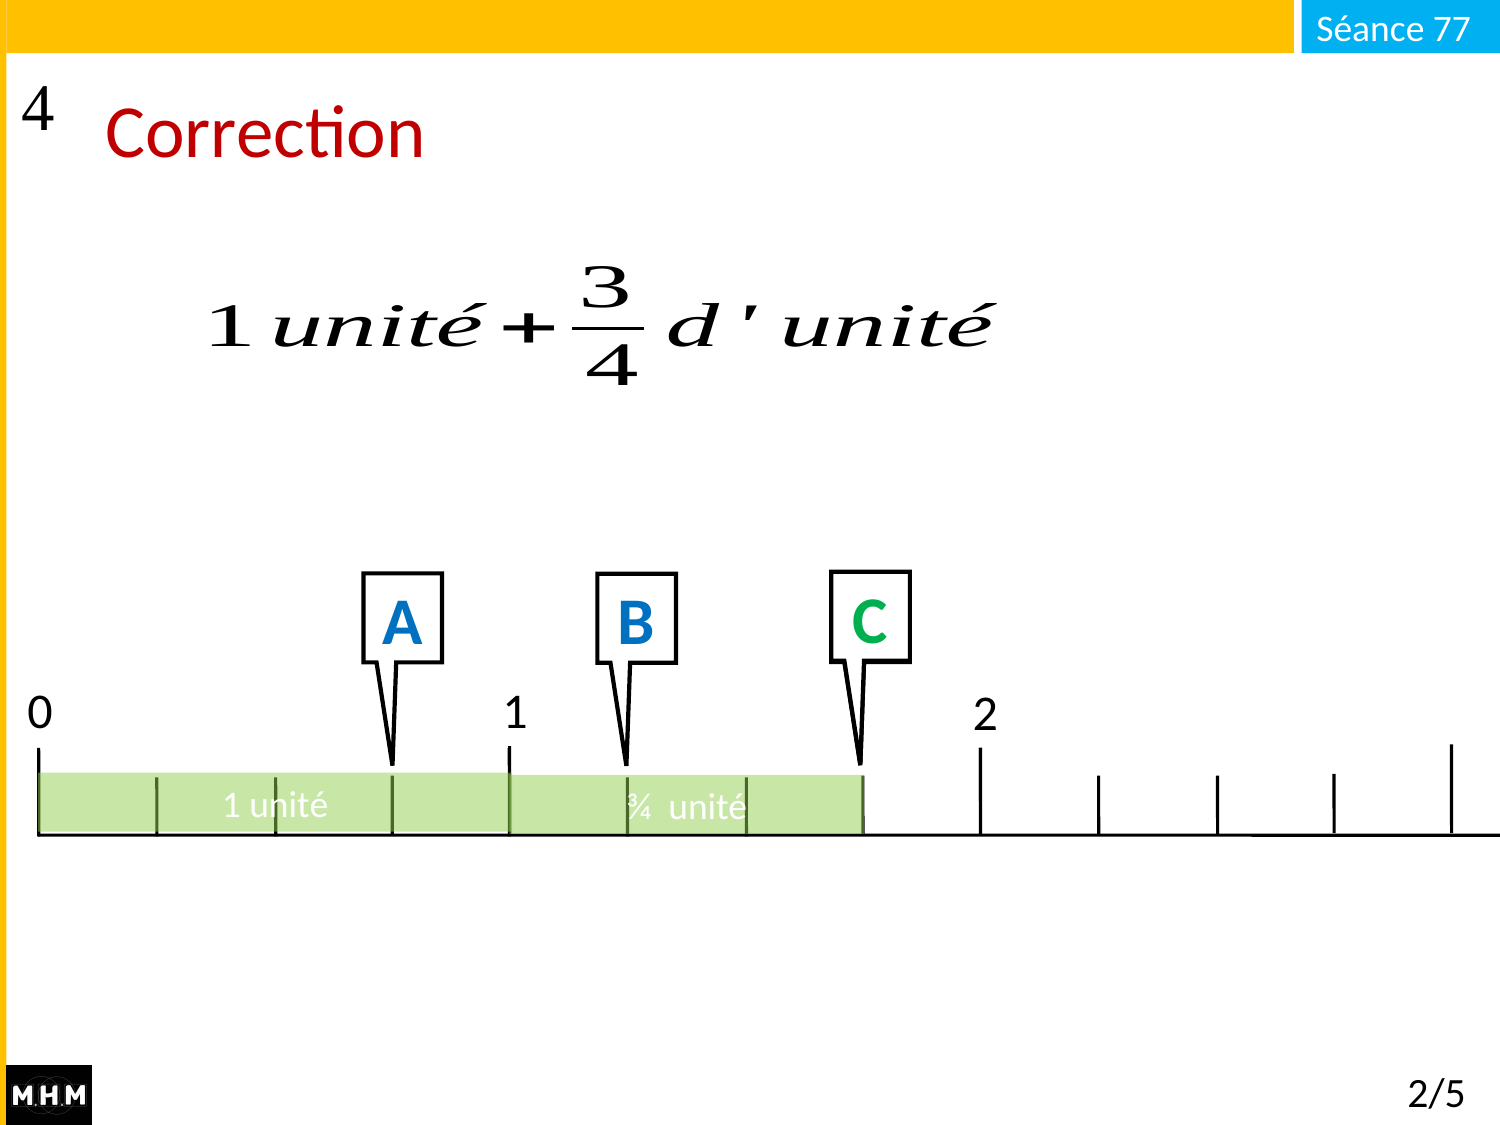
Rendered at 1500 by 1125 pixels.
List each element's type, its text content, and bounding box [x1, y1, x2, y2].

text_box 2/5 [1373, 1064, 1500, 1125]
text_box C [829, 569, 912, 670]
title Correction [90, 27, 1500, 238]
picture [6, 1065, 92, 1125]
text_box B [595, 571, 679, 670]
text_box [12, 670, 1500, 837]
text_box A [361, 571, 445, 670]
